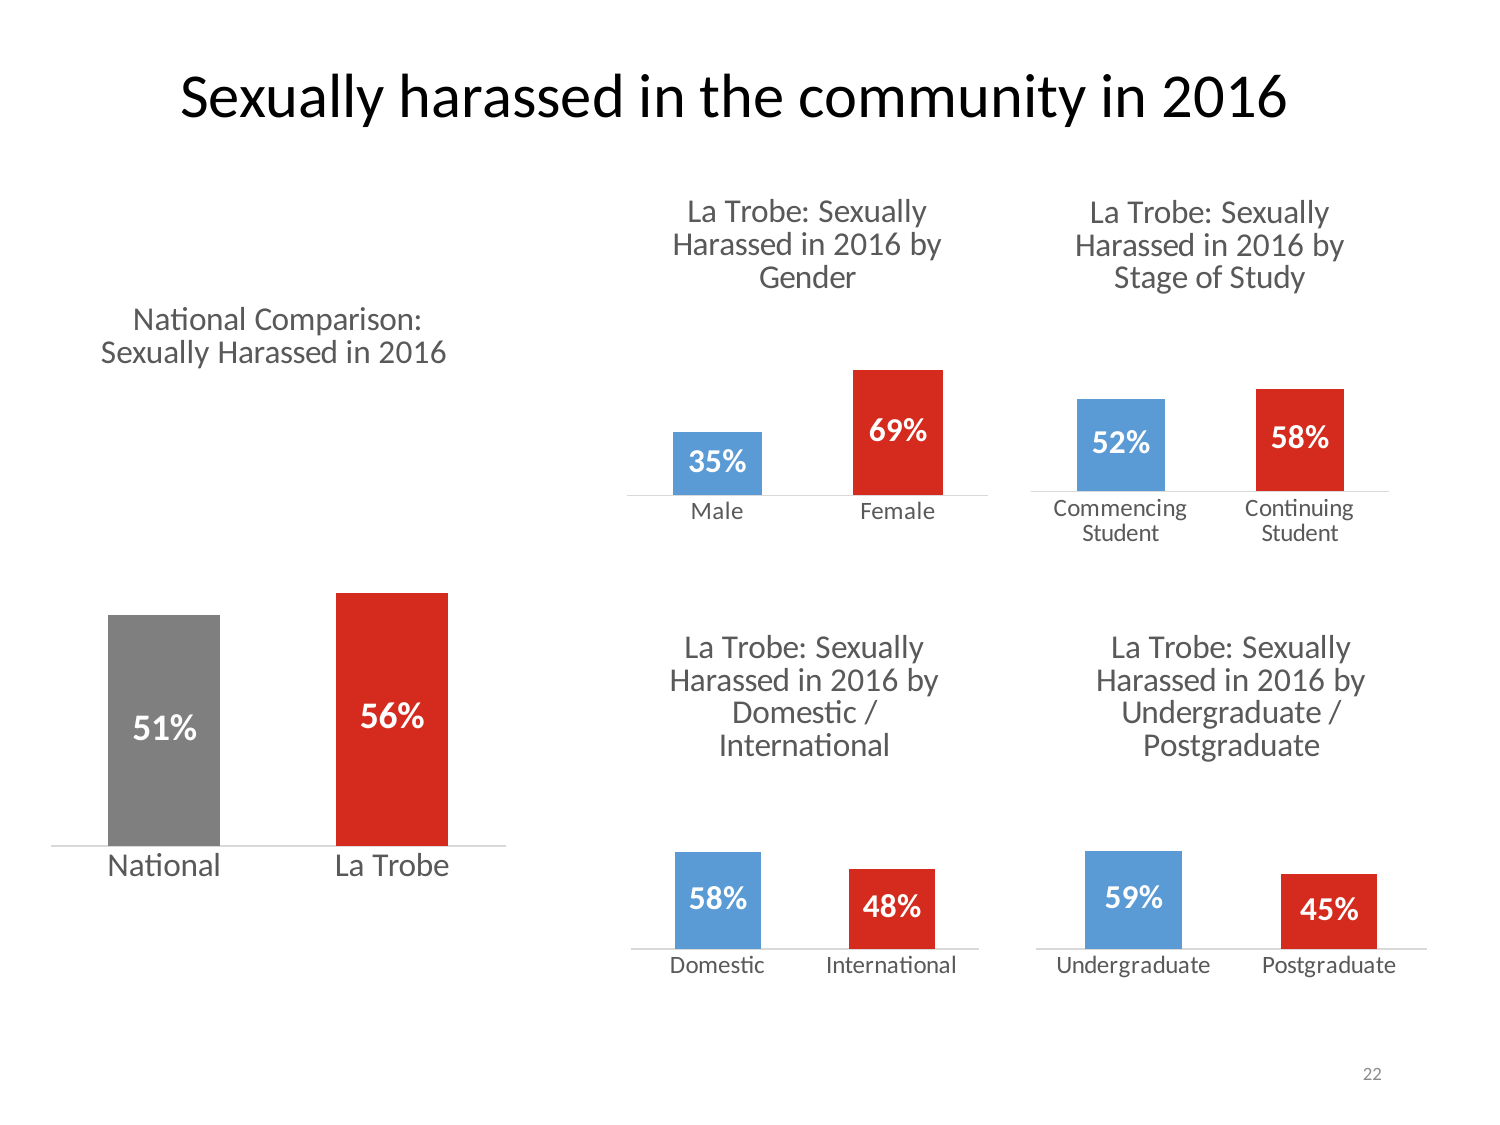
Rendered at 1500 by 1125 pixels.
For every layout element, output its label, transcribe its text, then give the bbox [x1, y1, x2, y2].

chart [623, 607, 987, 988]
chart [1023, 172, 1397, 556]
chart [41, 274, 515, 898]
title Sexually harassed in the community in 2016 [88, 42, 1383, 153]
chart [1027, 607, 1436, 988]
slide_number 22 [1059, 1042, 1397, 1103]
chart [619, 172, 996, 534]
